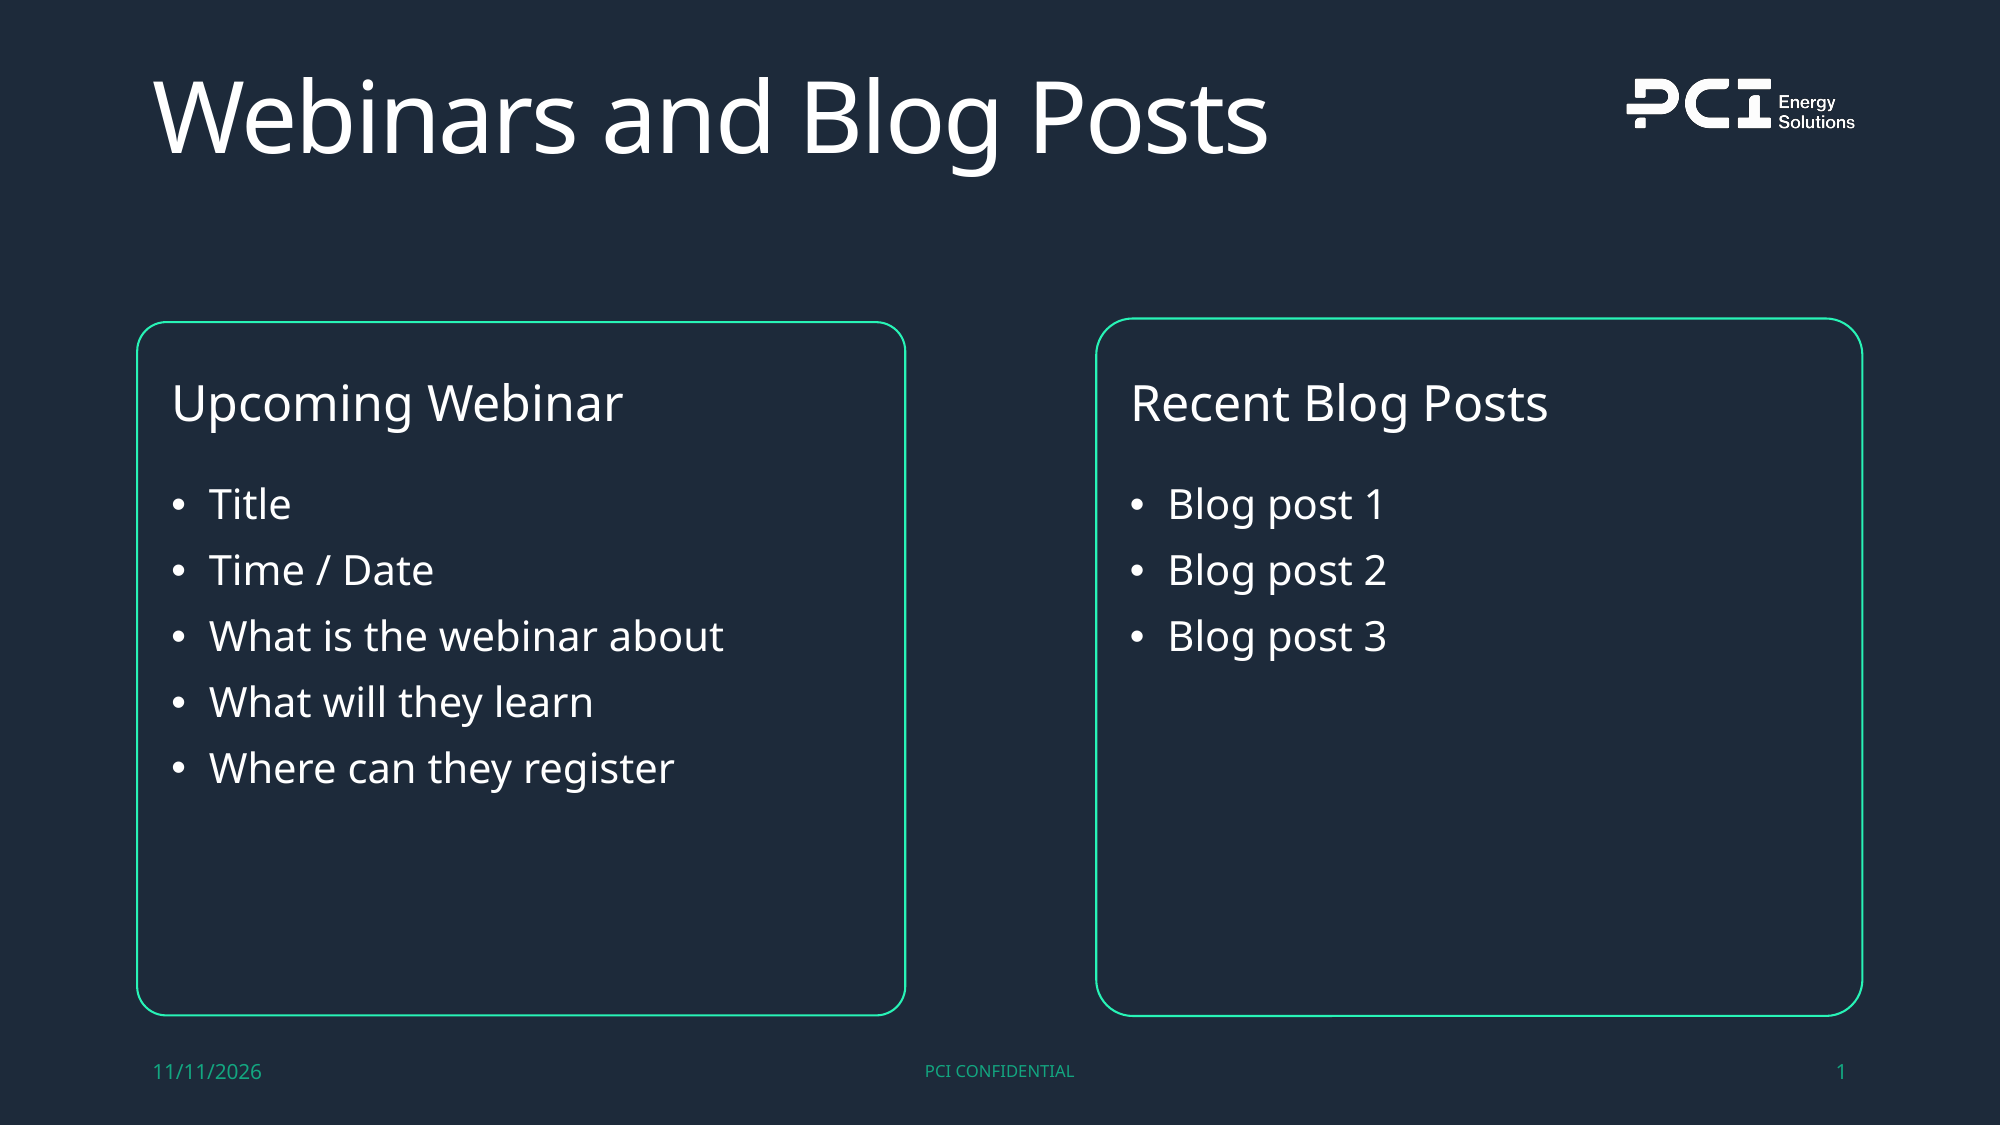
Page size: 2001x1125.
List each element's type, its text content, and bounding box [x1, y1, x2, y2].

list Title Time / Date What is the webinar about What will they learn Where can they register [156, 476, 886, 975]
picture [1618, 70, 1863, 137]
footer PCI CONFIDENTIAL [662, 1042, 1338, 1103]
text_box Blog post 1 Blog post 2 Blog post 3 [1114, 476, 1844, 989]
title Webinars and Blog Posts [137, 59, 1604, 278]
slide_number 1 [1412, 1042, 1863, 1103]
text_box [1095, 317, 1864, 1018]
text_box Recent Blog Posts [1114, 363, 1844, 440]
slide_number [137, 1042, 588, 1103]
list Upcoming Webinar [156, 363, 886, 440]
